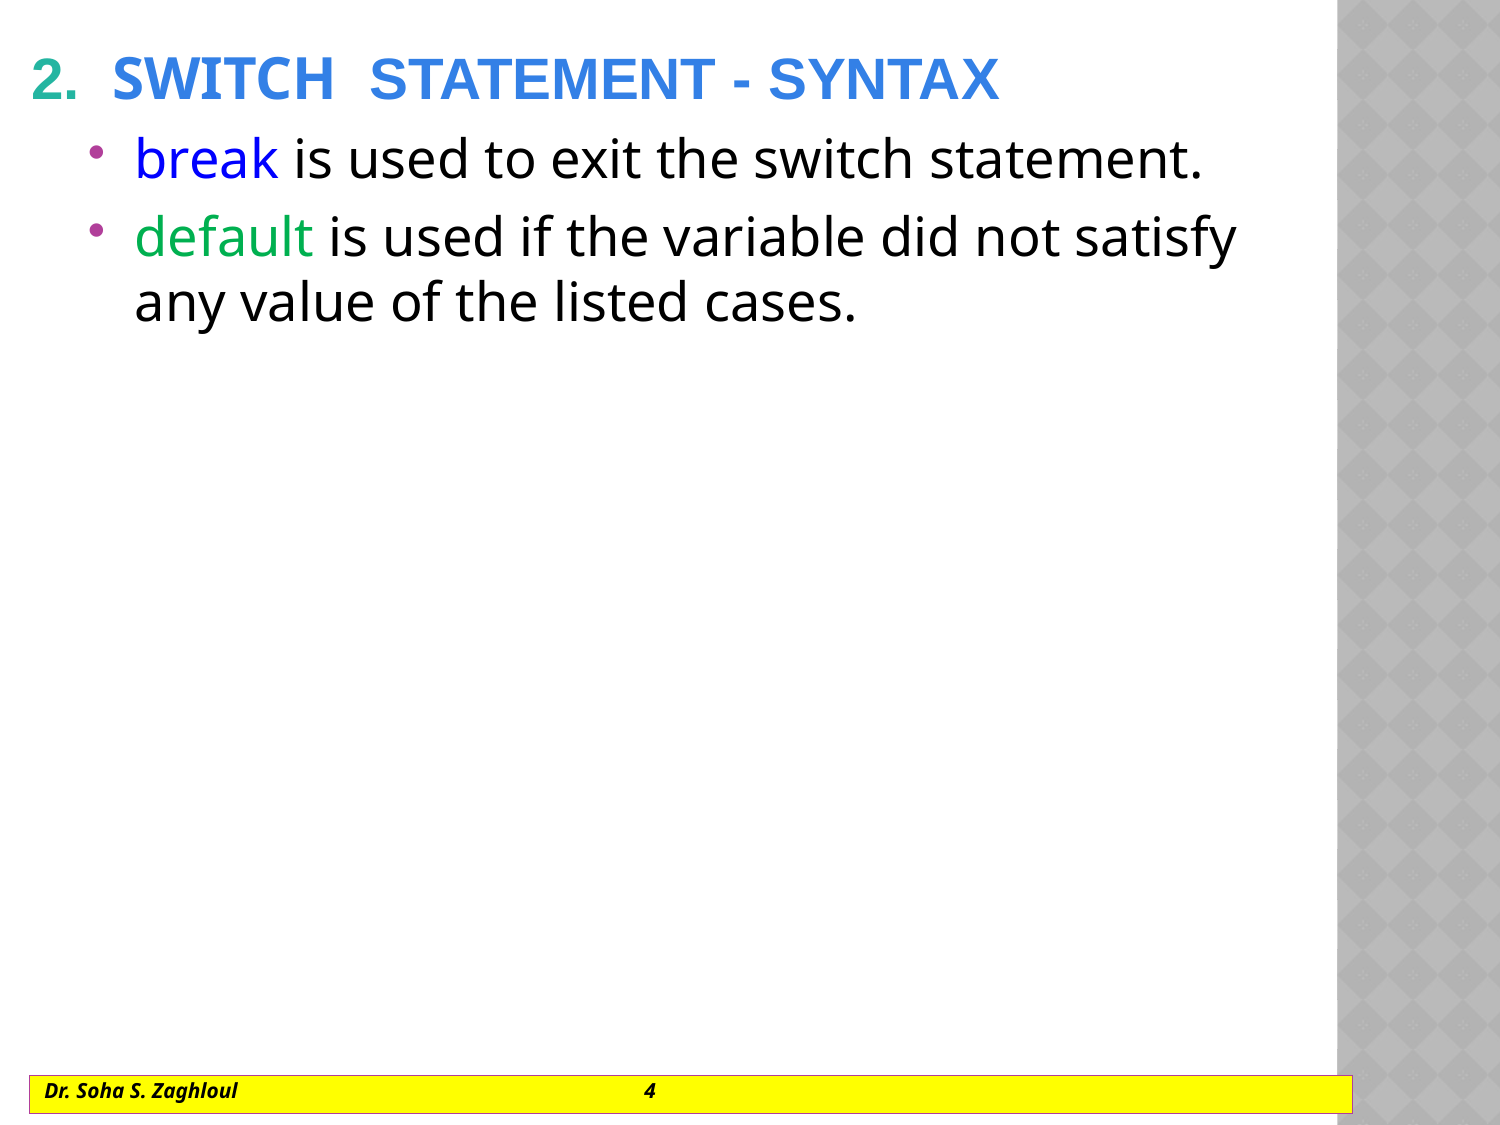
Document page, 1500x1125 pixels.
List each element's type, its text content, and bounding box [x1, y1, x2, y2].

table_cell 4 [1337, 0, 1500, 1125]
text_box Dr. Soha S. Zaghloul 4 [29, 1075, 1353, 1114]
list break is used to exit the switch statement. default is used if the variable did not satisfy any value of the listed cases. [75, 117, 1348, 1059]
text_box 2. switch Statement - syntax [23, 35, 1414, 111]
